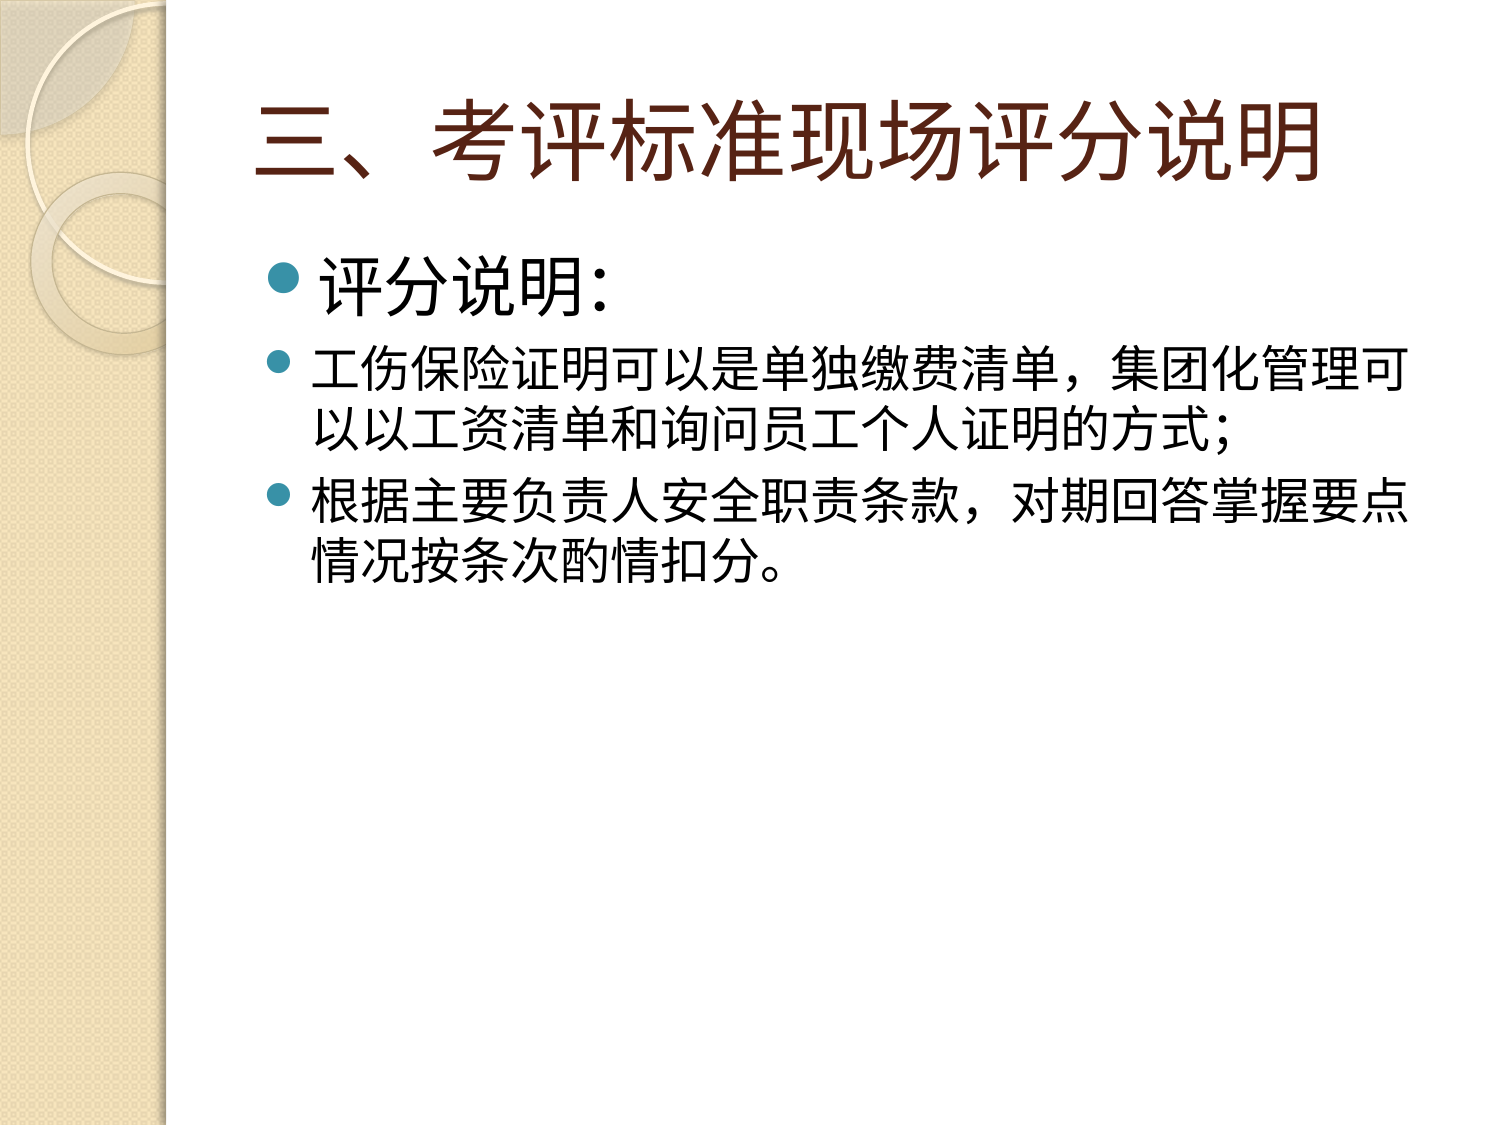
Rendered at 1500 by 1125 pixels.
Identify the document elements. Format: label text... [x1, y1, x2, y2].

list 评分说明： 工伤保险证明可以是单独缴费清单，集团化管理可以以工资清单和询问员工个人证明的方式； 根据主要负责人安全职责条款，对期回答掌握要点情况按条次酌情扣分。 [235, 237, 1466, 1025]
title 三、考评标准现场评分说明 [235, 45, 1466, 233]
